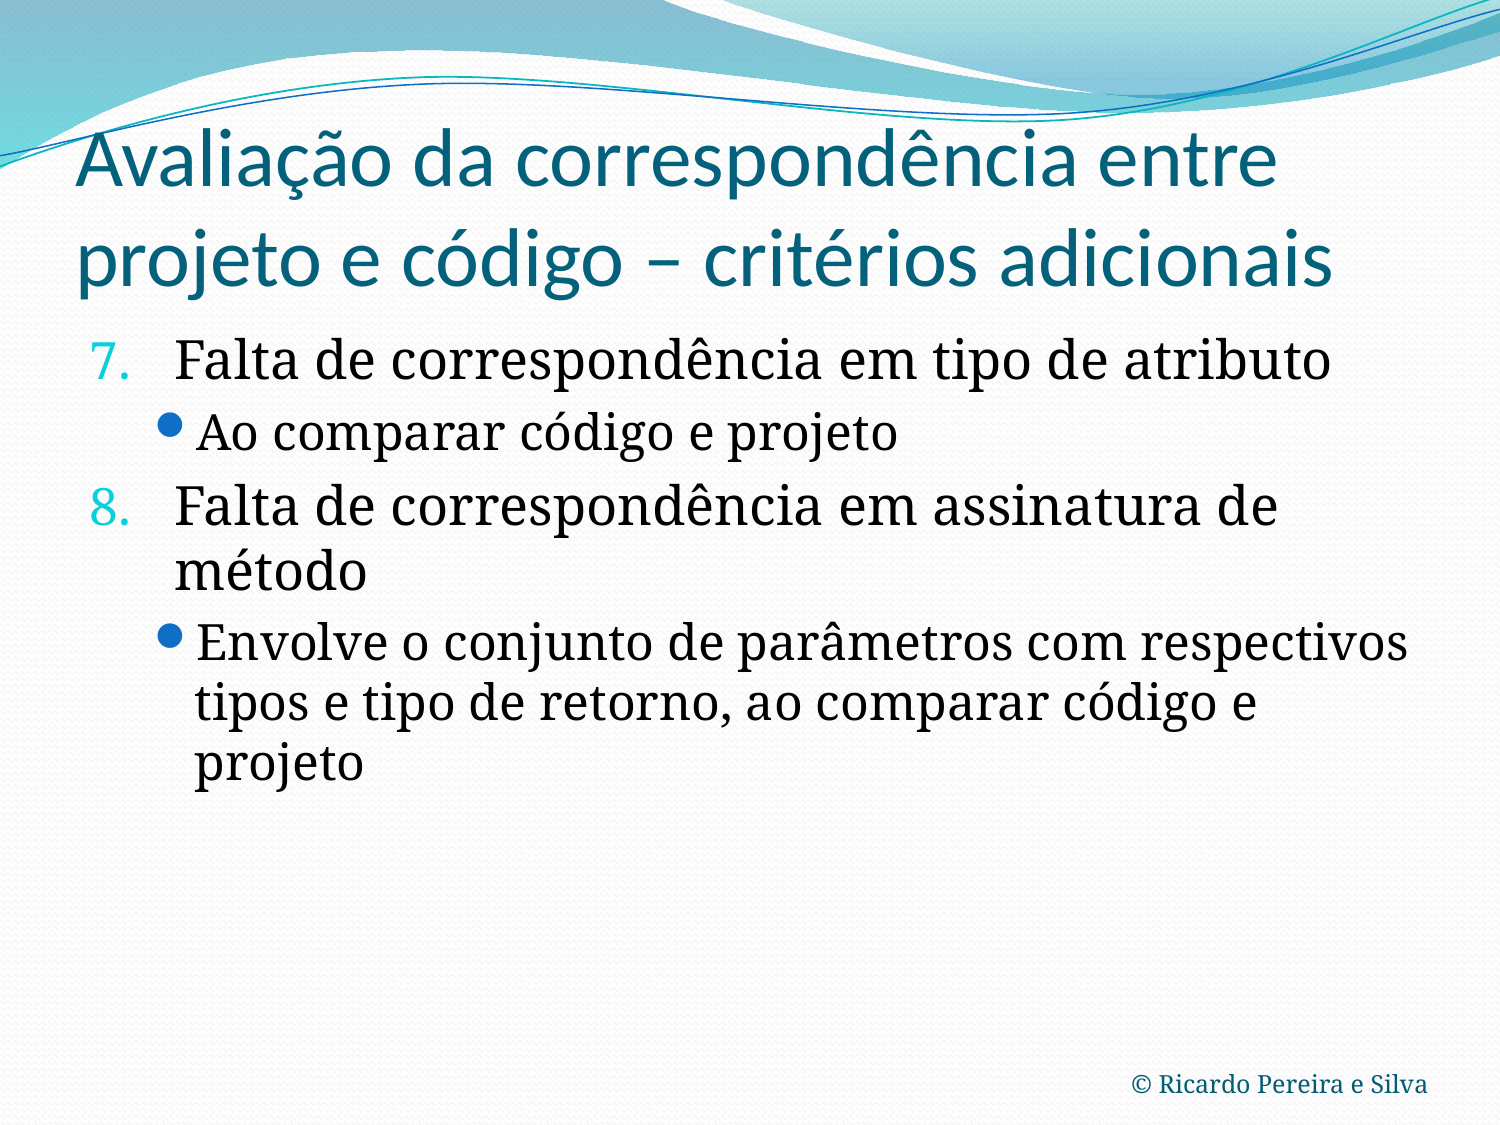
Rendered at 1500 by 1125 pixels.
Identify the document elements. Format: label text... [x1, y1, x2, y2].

footer © Ricardo Pereira e Silva [1101, 1042, 1429, 1103]
list Falta de correspondência em tipo de atributo Ao comparar código e projeto Falta de correspondência em assinatura de método Envolve o conjunto de parâmetros com respectivos tipos e tipo de retorno, ao comparar código e projeto [75, 317, 1425, 1038]
title Avaliação da correspondência entre projeto e código – critérios adicionais [75, 115, 1425, 303]
